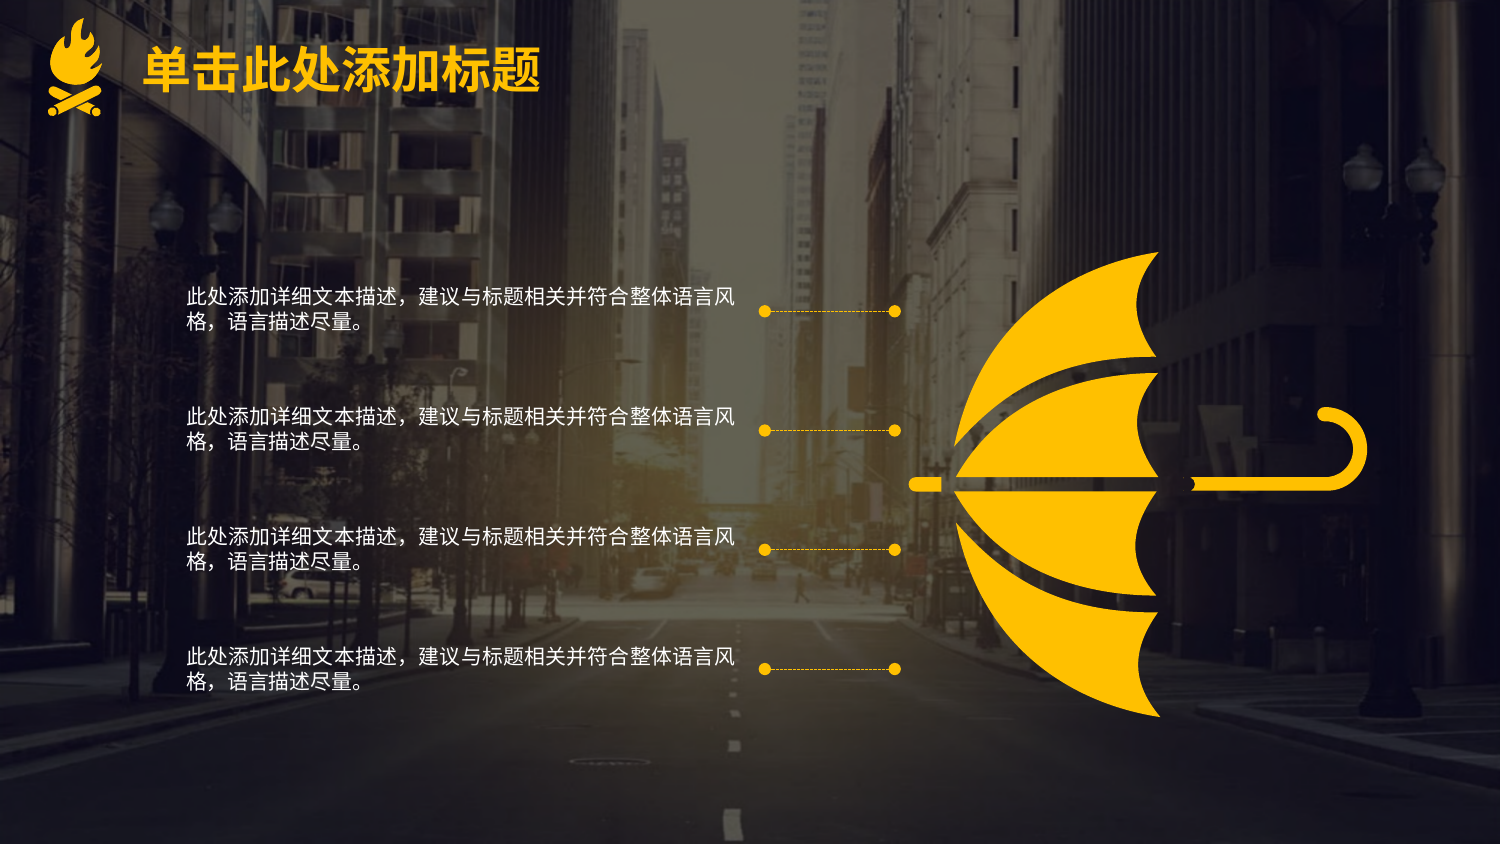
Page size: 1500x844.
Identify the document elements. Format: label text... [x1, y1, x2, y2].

text_box 此处添加详细文本描述，建议与标题相关并符合整体语言风格，语言描述尽量。 [171, 516, 750, 581]
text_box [908, 251, 1368, 718]
text_box 单击此处添加标题 [126, 31, 557, 107]
picture [0, 0, 1500, 844]
text_box 此处添加详细文本描述，建议与标题相关并符合整体语言风格，语言描述尽量。 [171, 275, 750, 341]
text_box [46, 18, 103, 118]
text_box 此处添加详细文本描述，建议与标题相关并符合整体语言风格，语言描述尽量。 [171, 396, 750, 461]
text_box 此处添加详细文本描述，建议与标题相关并符合整体语言风格，语言描述尽量。 [171, 636, 750, 701]
